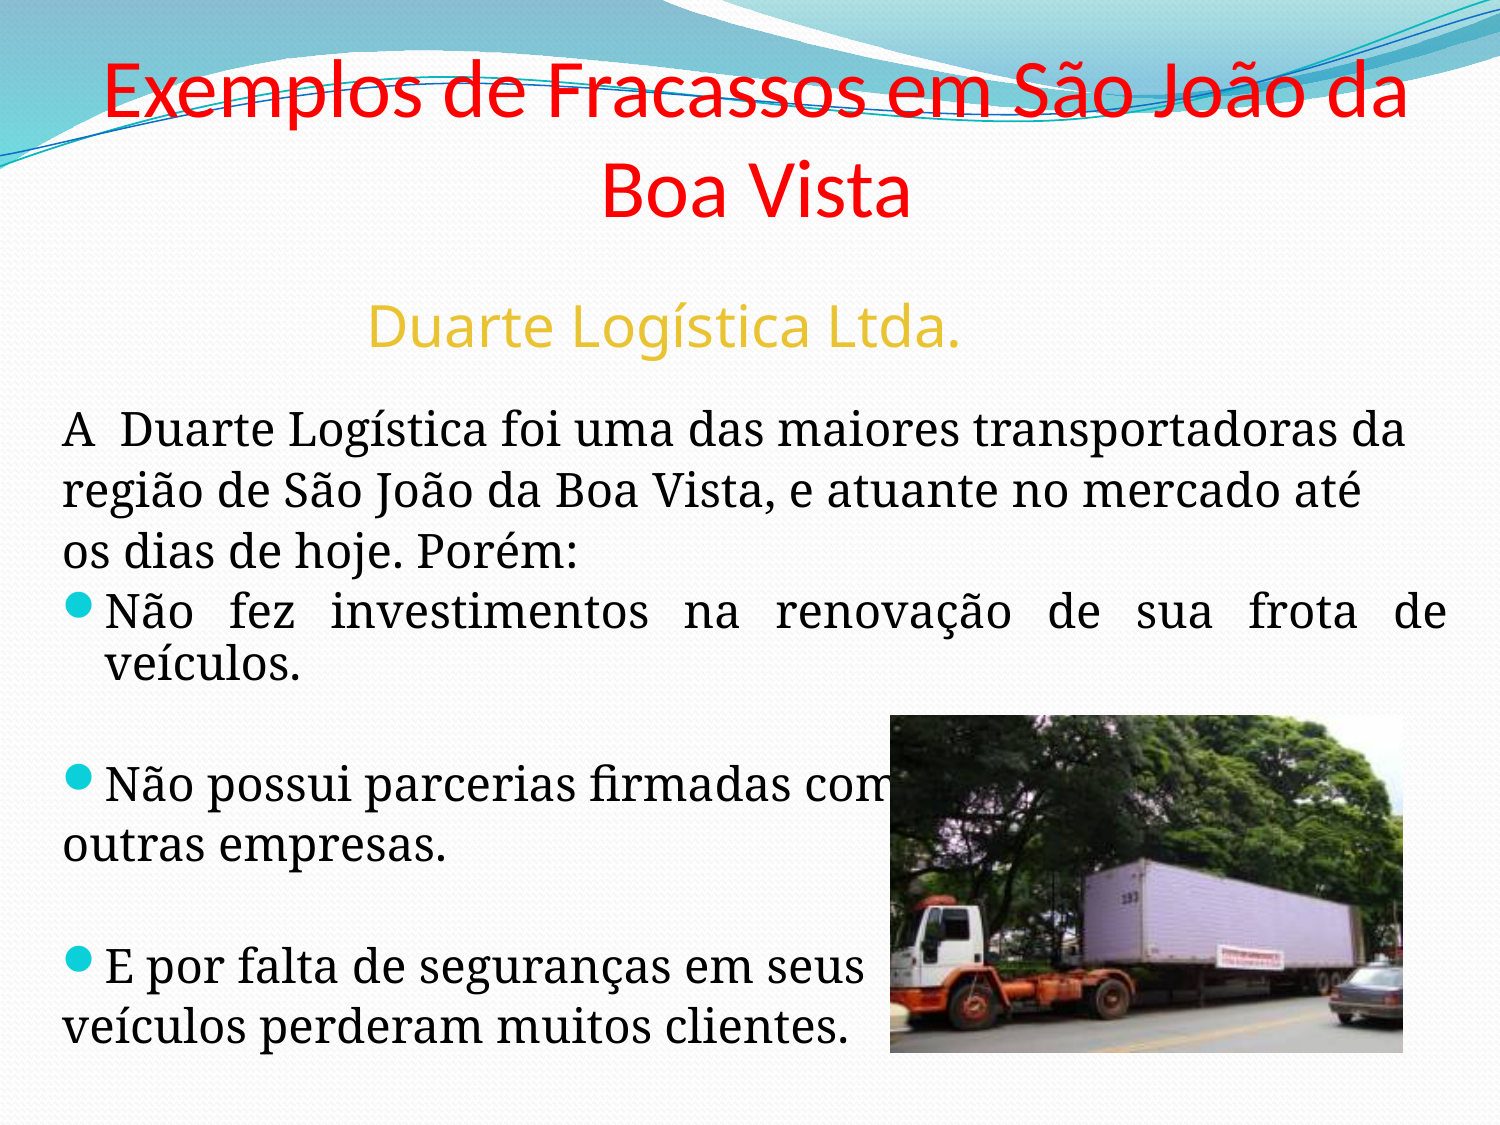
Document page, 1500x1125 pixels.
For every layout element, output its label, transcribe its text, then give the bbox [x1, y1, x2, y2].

text_box Exemplos de Fracassos em São João da Boa Vista [81, 93, 1432, 235]
list A Duarte Logística foi uma das maiores transportadoras da região de São João da Boa Vista, e atuante no mercado até os dias de hoje. Porém: Não fez investimentos na renovação de sua frota de veículos. Não possui parcerias firmadas com outras empresas. E por falta de seguranças em seus veículos perderam muitos clientes. [46, 398, 1466, 1072]
picture [890, 715, 1403, 1053]
text_box Duarte Logística Ltda. [351, 281, 1102, 366]
